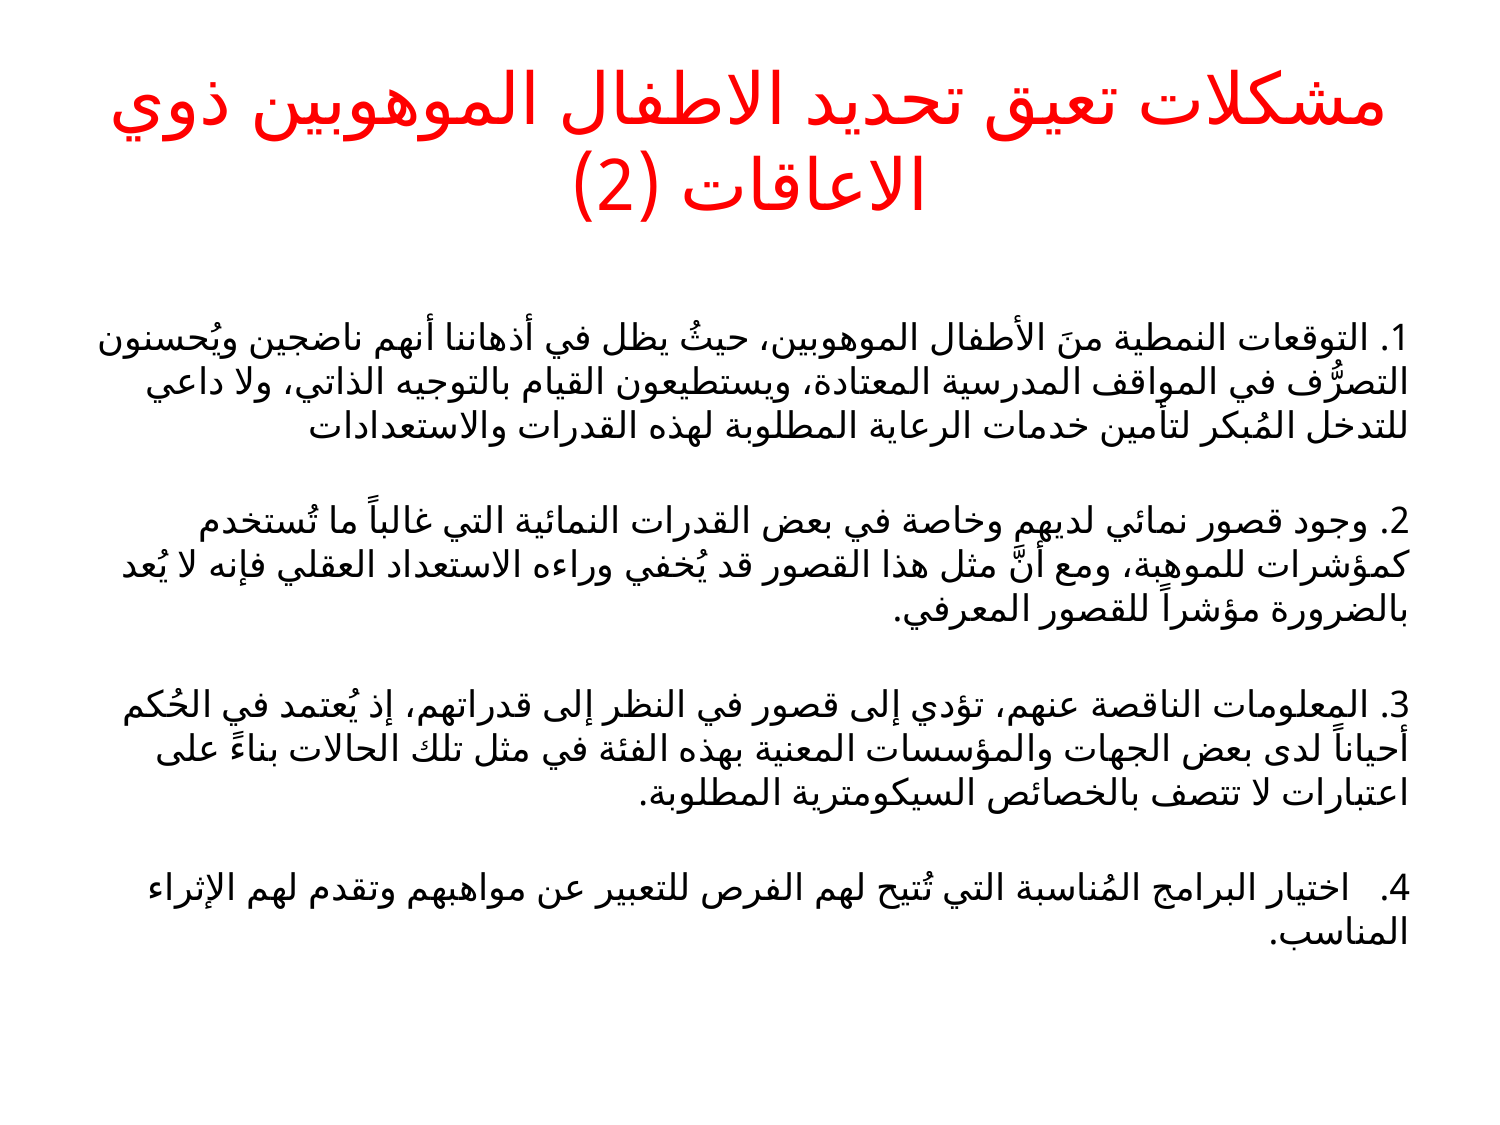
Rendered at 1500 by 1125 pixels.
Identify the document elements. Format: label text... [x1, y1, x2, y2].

list 1. التوقعات النمطية منَ الأطفال الموهوبين، حيثُ يظل في أذهاننا أنهم ناضجين ويُحسنون التصرُّف في المواقف المدرسية المعتادة، ويستطيعون القيام بالتوجيه الذاتي، ولا داعي للتدخل المُبكر لتأمين خدمات الرعاية المطلوبة لهذه القدرات والاستعدادات 2. وجود قصور نمائي لديهم وخاصة في بعض القدرات النمائية التي غالباً ما تُستخدم كمؤشرات للموهبة، ومع أنَّ مثل هذا القصور قد يُخفي وراءه الاستعداد العقلي فإنه لا يُعد بالضرورة مؤشراً للقصور المعرفي. 3. المعلومات الناقصة عنهم، تؤدي إلى قصور في النظر إلى قدراتهم، إذ يُعتمد في الحُكم أحياناً لدى بعض الجهات والمؤسسات المعنية بهذه الفئة في مثل تلك الحالات بناءً على اعتبارات لا تتصف بالخصائص السيكومترية المطلوبة. 4. اختيار البرامج المُناسبة التي تُتيح لهم الفرص للتعبير عن مواهبهم وتقدم لهم الإثراء المناسب. [75, 262, 1425, 1005]
title مشكلات تعيق تحديد الاطفال الموهوبين ذوي الاعاقات (2) [75, 45, 1425, 233]
